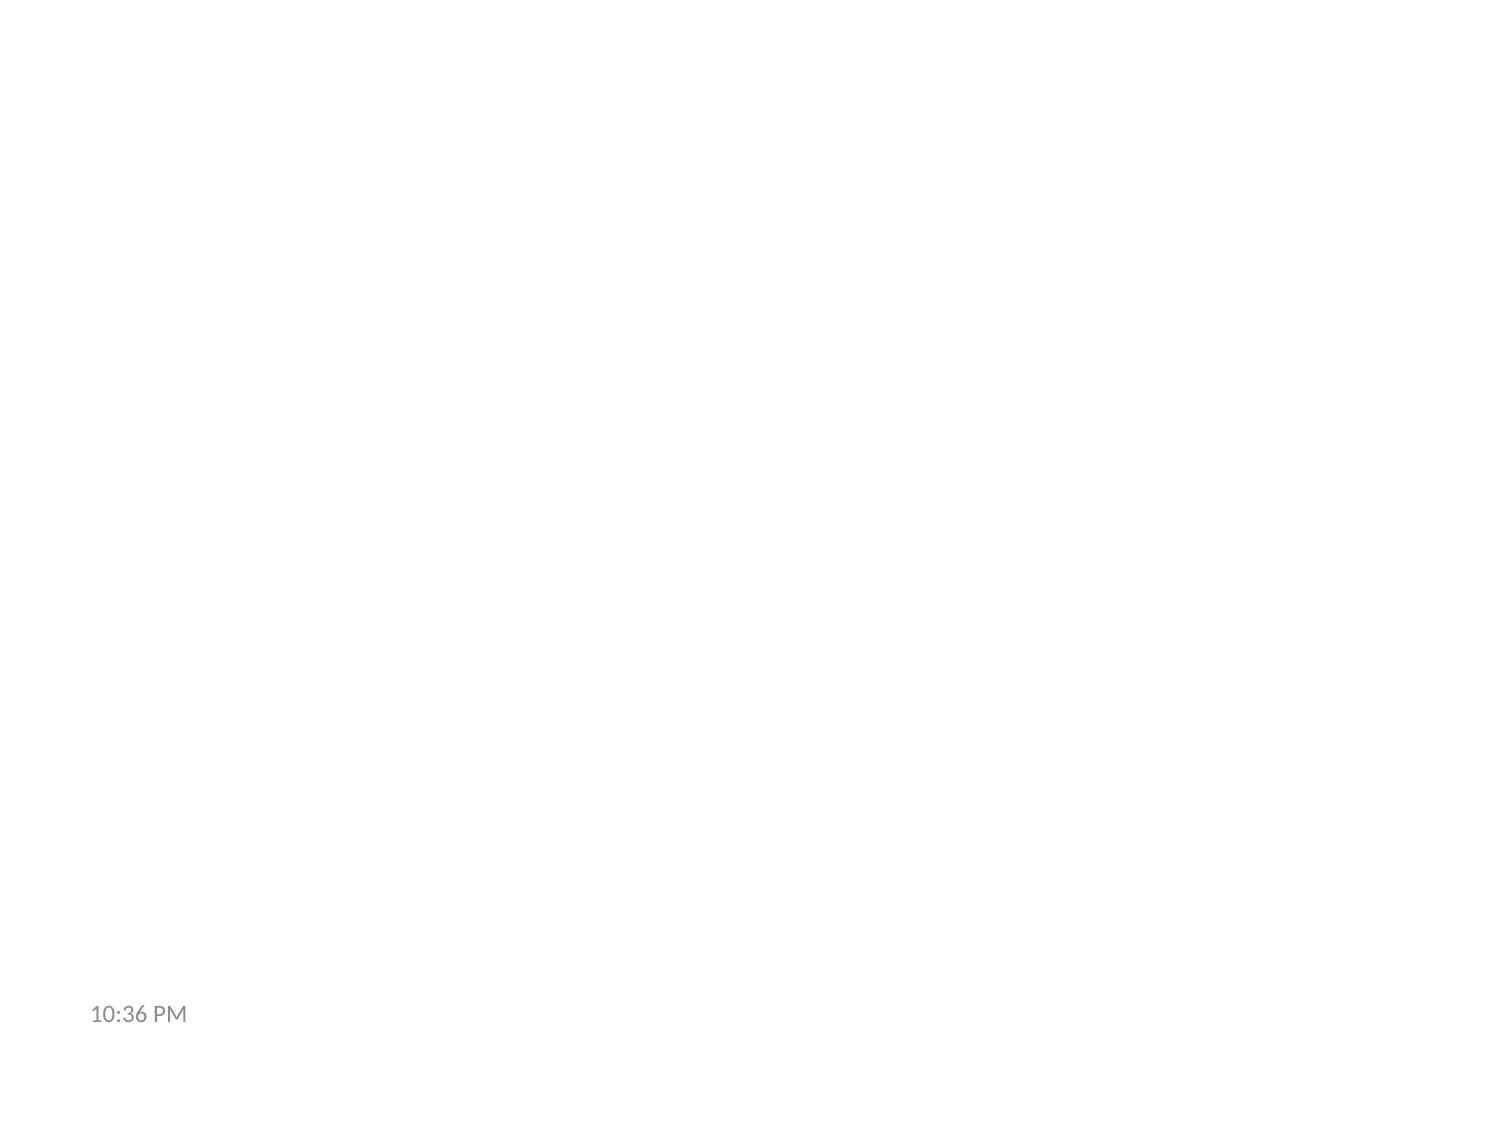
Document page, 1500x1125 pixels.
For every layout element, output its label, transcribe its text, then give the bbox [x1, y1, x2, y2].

text_box 3:35 PM [75, 982, 425, 1043]
